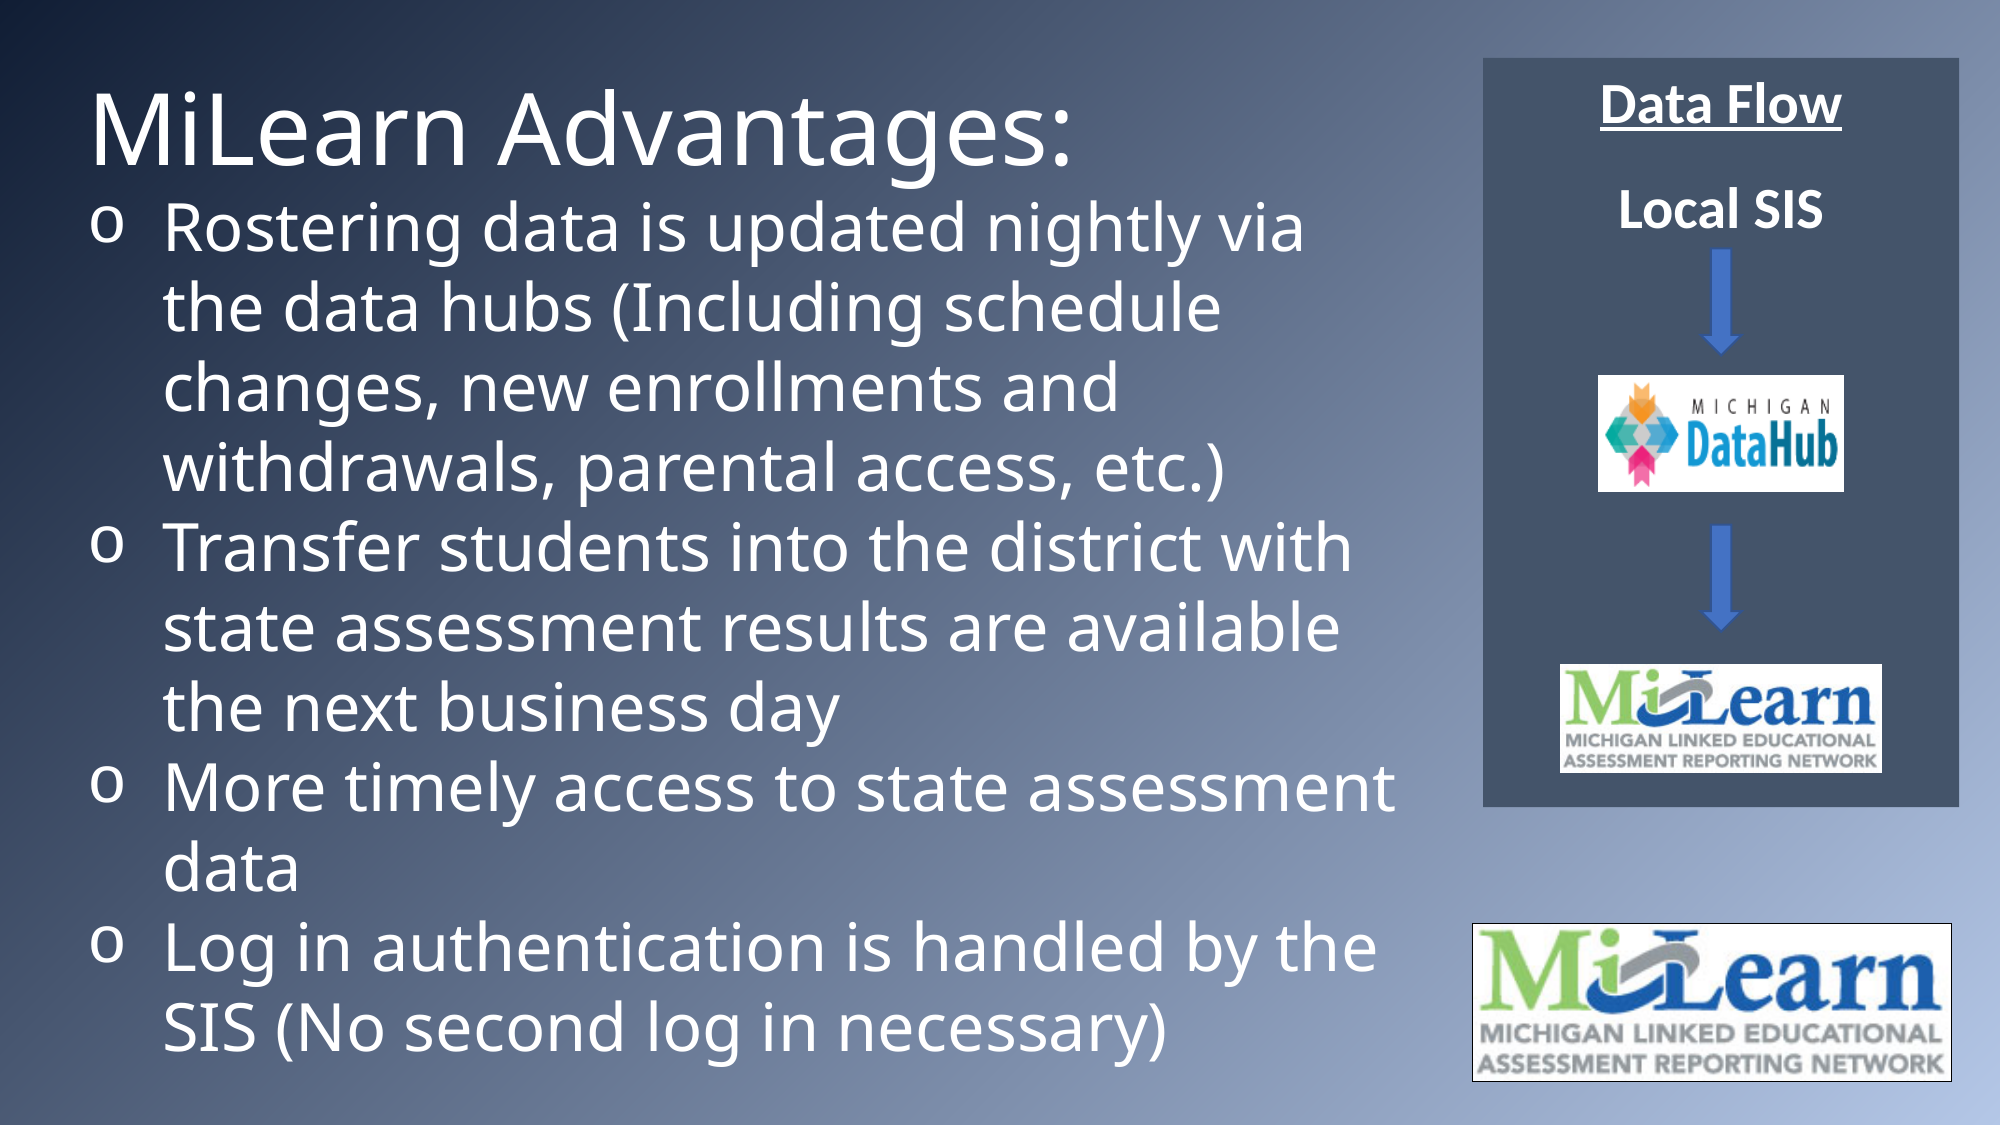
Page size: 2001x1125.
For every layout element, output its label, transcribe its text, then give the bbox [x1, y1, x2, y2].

text_box MiLearn Advantages: Rostering data is updated nightly via the data hubs (Including schedule changes, new enrollments and withdrawals, parental access, etc.) Transfer students into the district with state assessment results are available the next business day More timely access to state assessment data Log in authentication is handled by the SIS (No second log in necessary) [72, 57, 1431, 1073]
picture [1598, 375, 1844, 492]
picture [1560, 664, 1882, 773]
text_box [1697, 247, 1745, 357]
text_box Data Flow Local SIS [1483, 57, 1960, 808]
picture [1472, 923, 1952, 1082]
text_box [1697, 523, 1745, 634]
